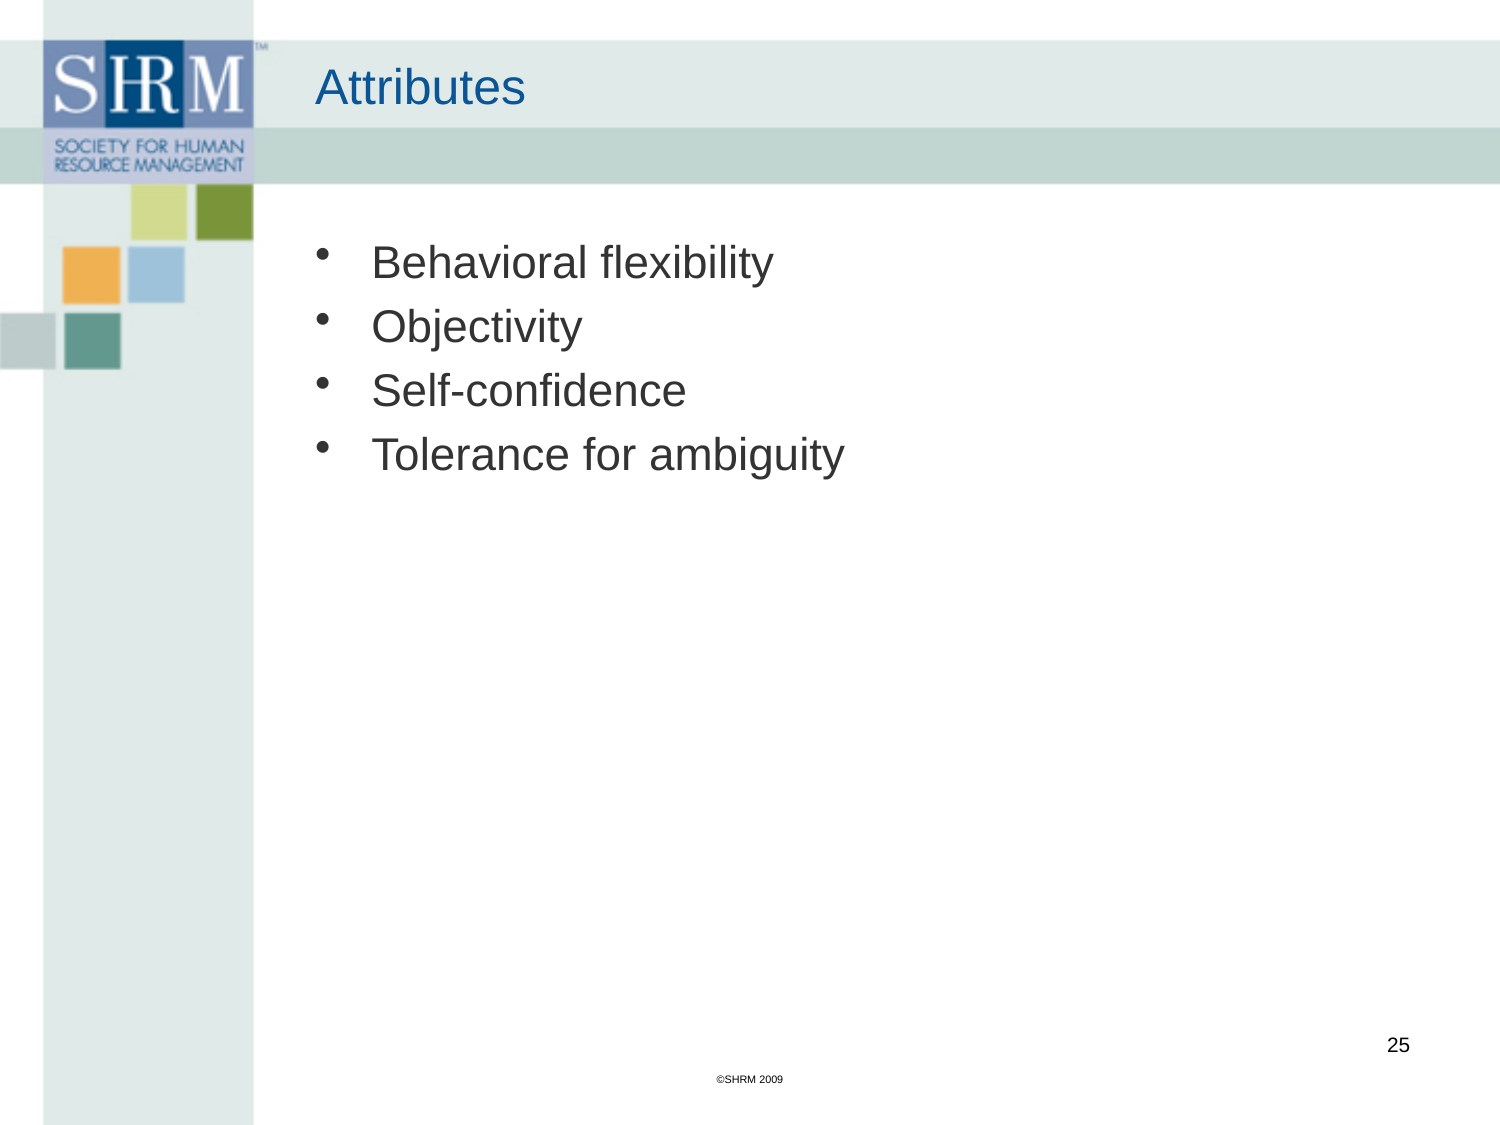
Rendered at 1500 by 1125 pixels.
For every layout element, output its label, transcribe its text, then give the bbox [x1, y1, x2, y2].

picture [0, 0, 1500, 1125]
title Attributes [299, 44, 1426, 126]
list Behavioral flexibility Objectivity Self-confidence Tolerance for ambiguity [299, 224, 1426, 1006]
footer ©SHRM 2009 [512, 1062, 988, 1103]
slide_number 25 [1074, 1024, 1426, 1103]
